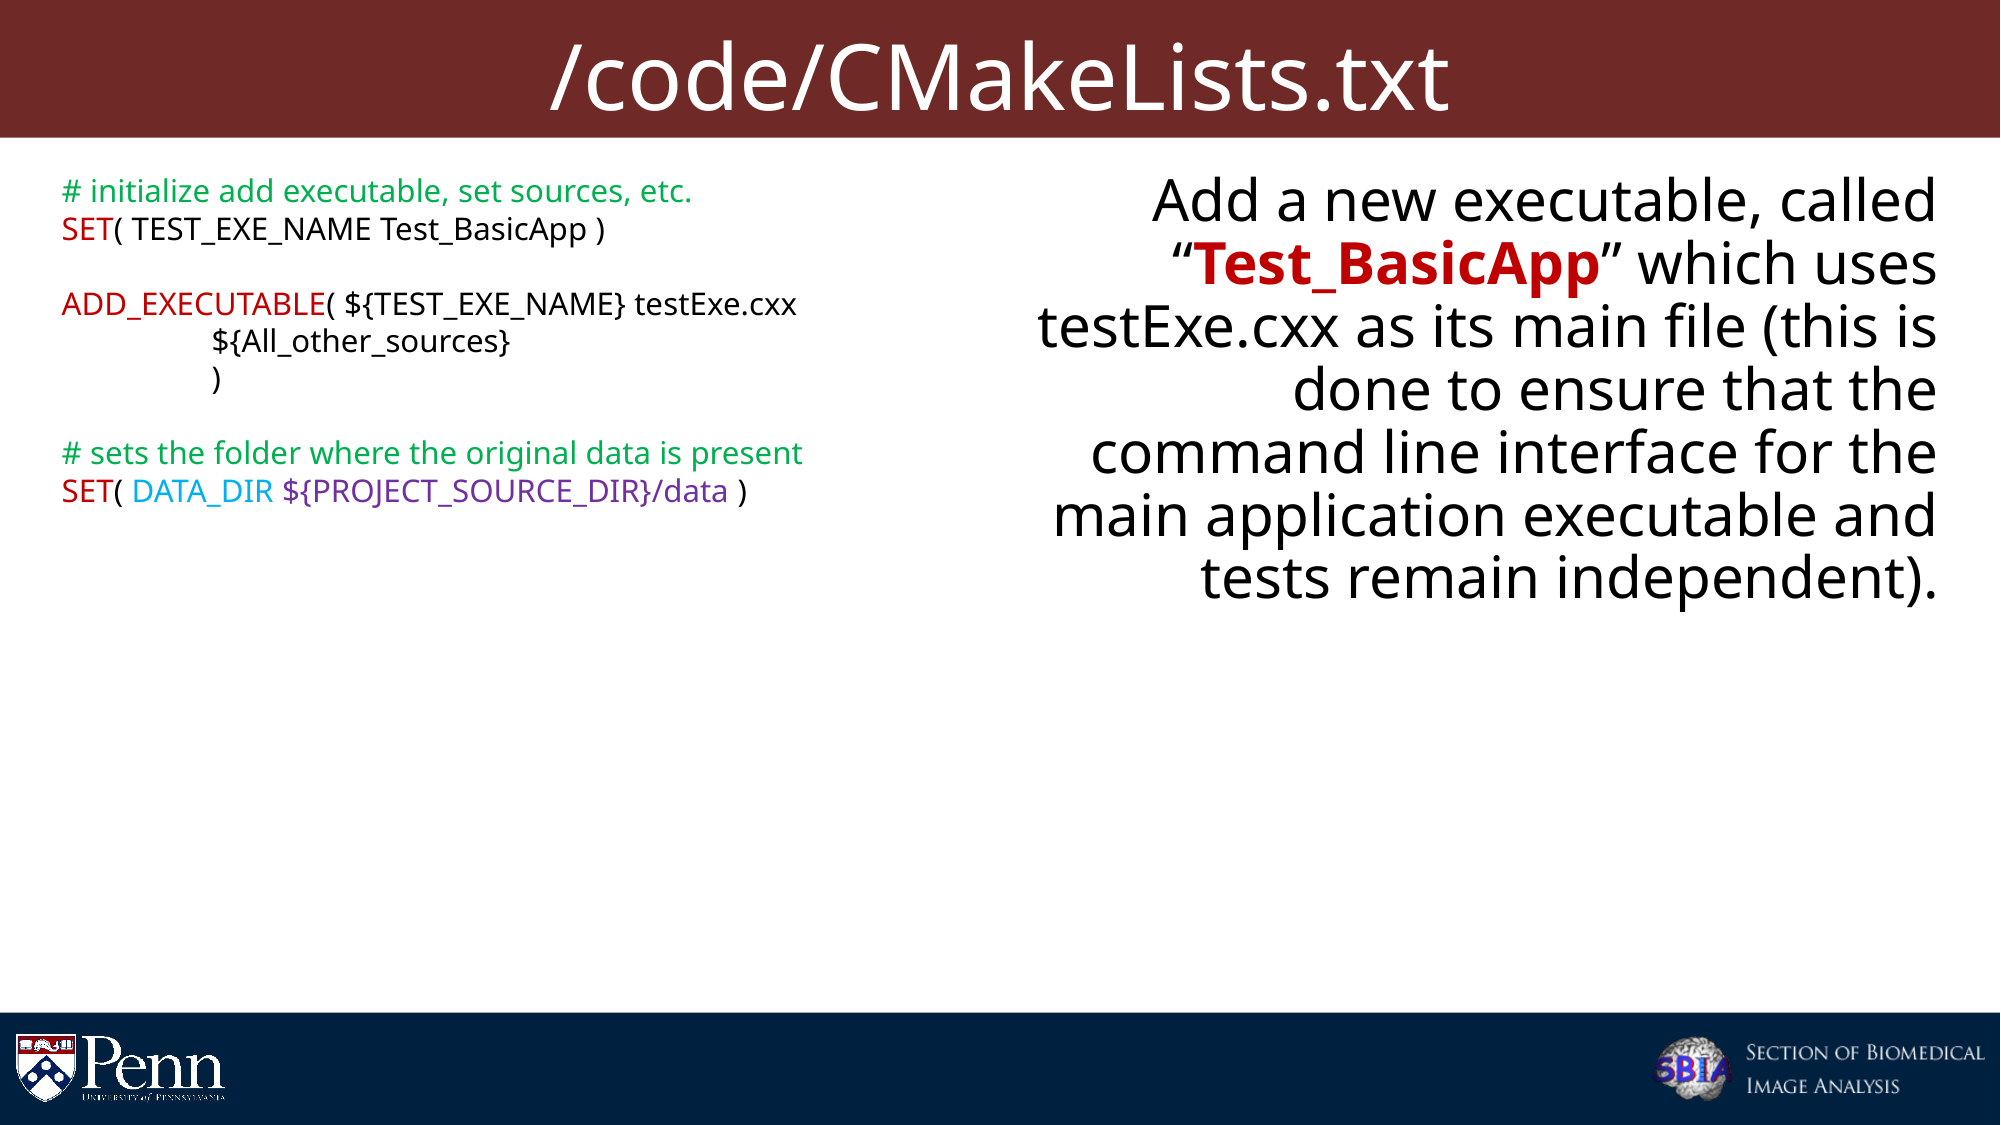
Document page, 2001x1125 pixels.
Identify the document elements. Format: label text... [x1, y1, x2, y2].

list Add a new executable, called “Test_BasicApp” which uses testExe.cxx as its main file (this is done to ensure that the command line interface for the main application executable and tests remain independent). [1012, 164, 1954, 987]
picture [16, 1034, 225, 1103]
title /code/CMakeLists.txt [46, 0, 1954, 138]
picture [1652, 1035, 1985, 1102]
list # initialize add executable, set sources, etc. SET( TEST_EXE_NAME Test_BasicApp ) ADD_EXECUTABLE( ${TEST_EXE_NAME} testExe.cxx ${All_other_sources} ) # sets the folder where the original data is present SET( DATA_DIR ${PROJECT_SOURCE_DIR}/data ) # Test that usage prints properly ADD_TEST( NAME Project_Test COMMAND ${TEST_EXE_NAME} -runTest ${DATA_DIR}/testImage.nii.gz ) [46, 164, 985, 987]
